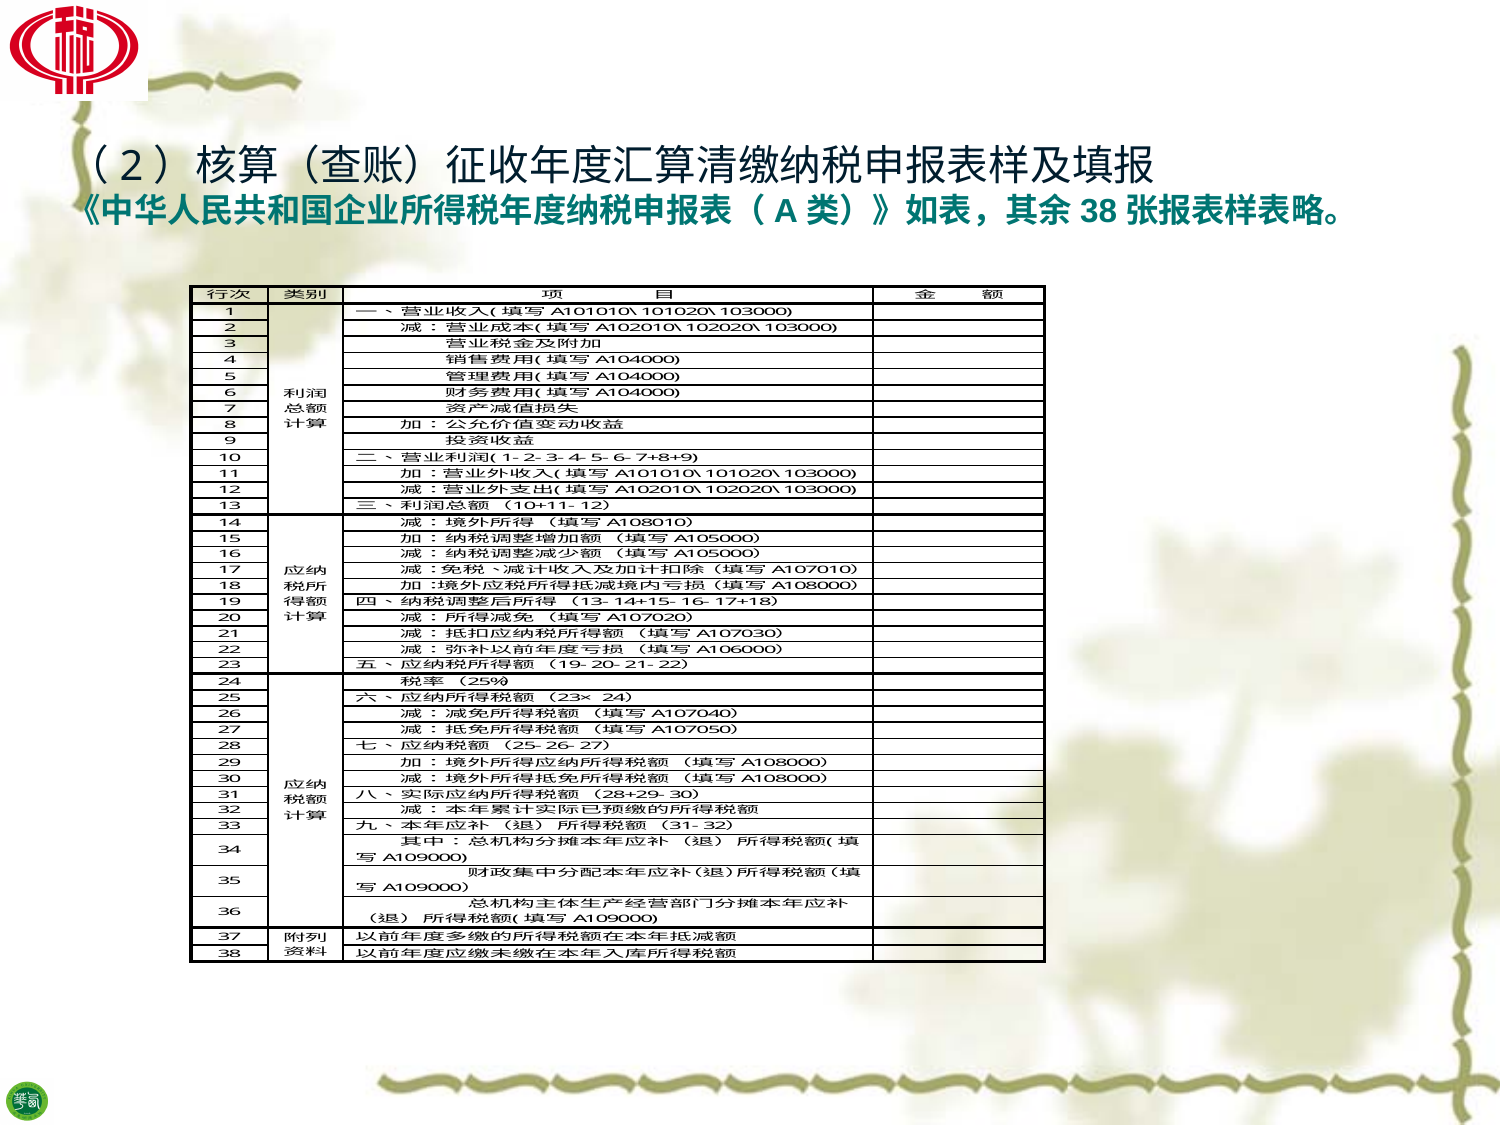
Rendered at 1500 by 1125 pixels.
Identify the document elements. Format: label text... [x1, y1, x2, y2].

title （2）核算（查账）征收年度汇算清缴纳税申报表样及填报 《中华人民共和国企业所得税年度纳税申报表（A类）》如表，其余38张报表样表略。 [52, 113, 1455, 255]
picture [0, 0, 1500, 1125]
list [177, 285, 1270, 964]
